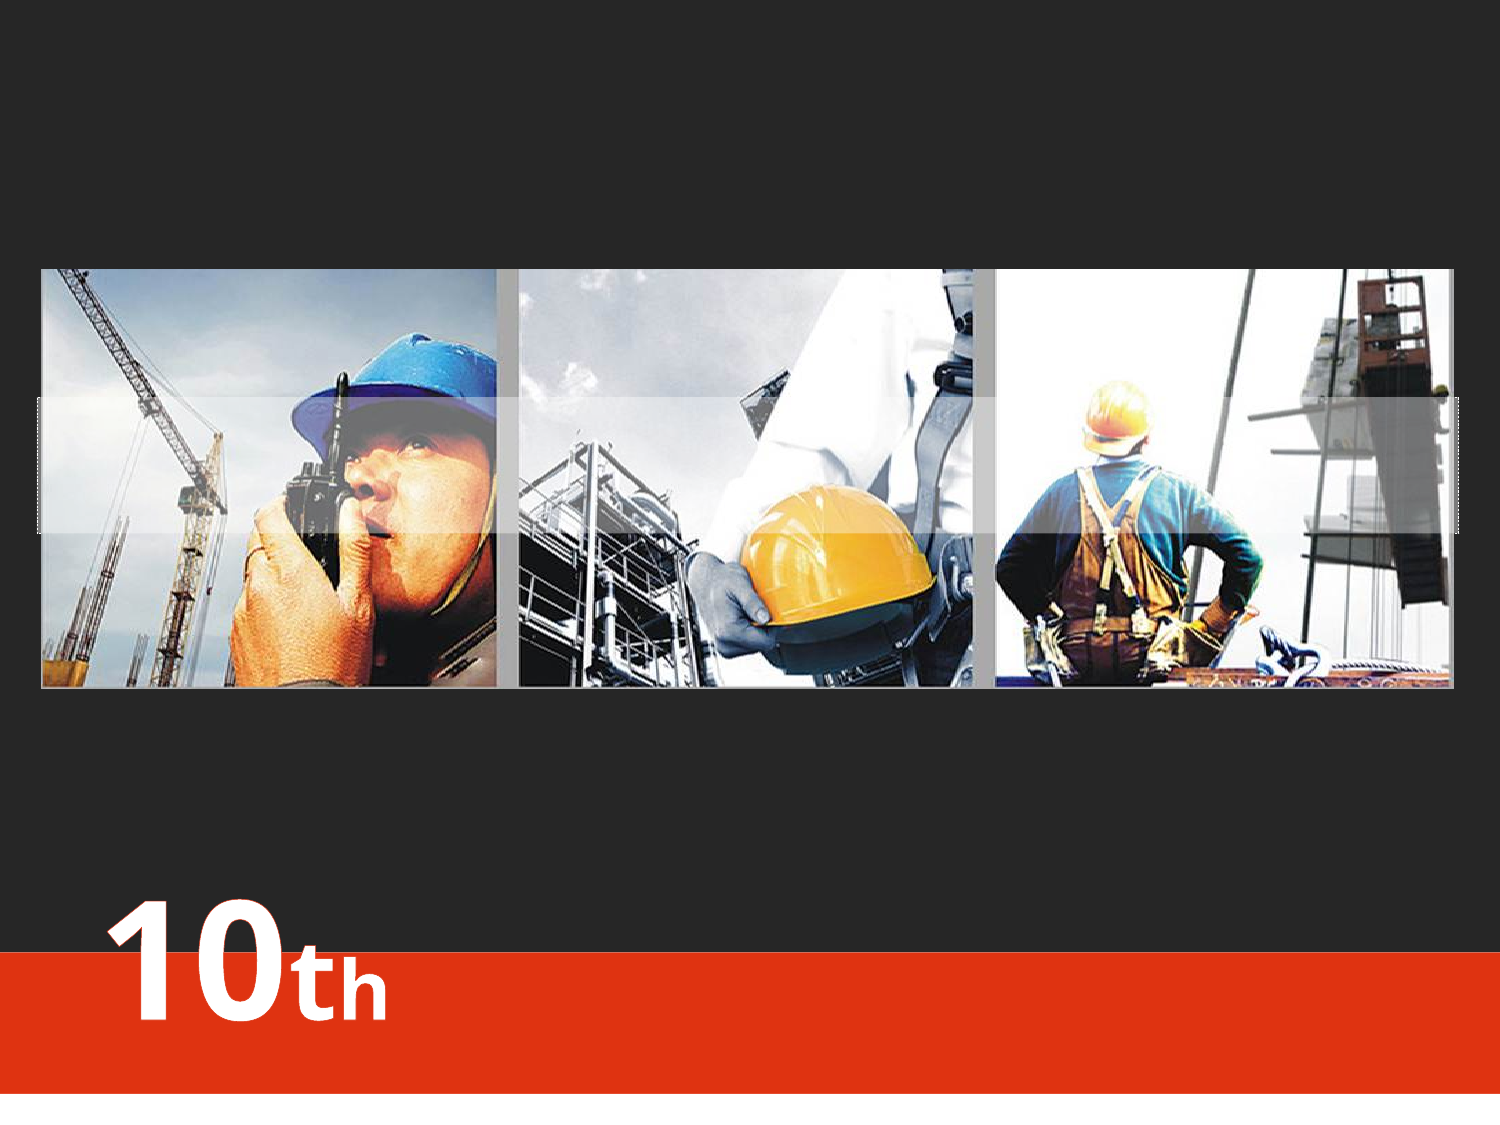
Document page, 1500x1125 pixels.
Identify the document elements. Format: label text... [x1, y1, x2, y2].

picture [41, 269, 1455, 689]
text_box 10th [82, 845, 475, 1061]
text_box [0, 0, 1500, 953]
